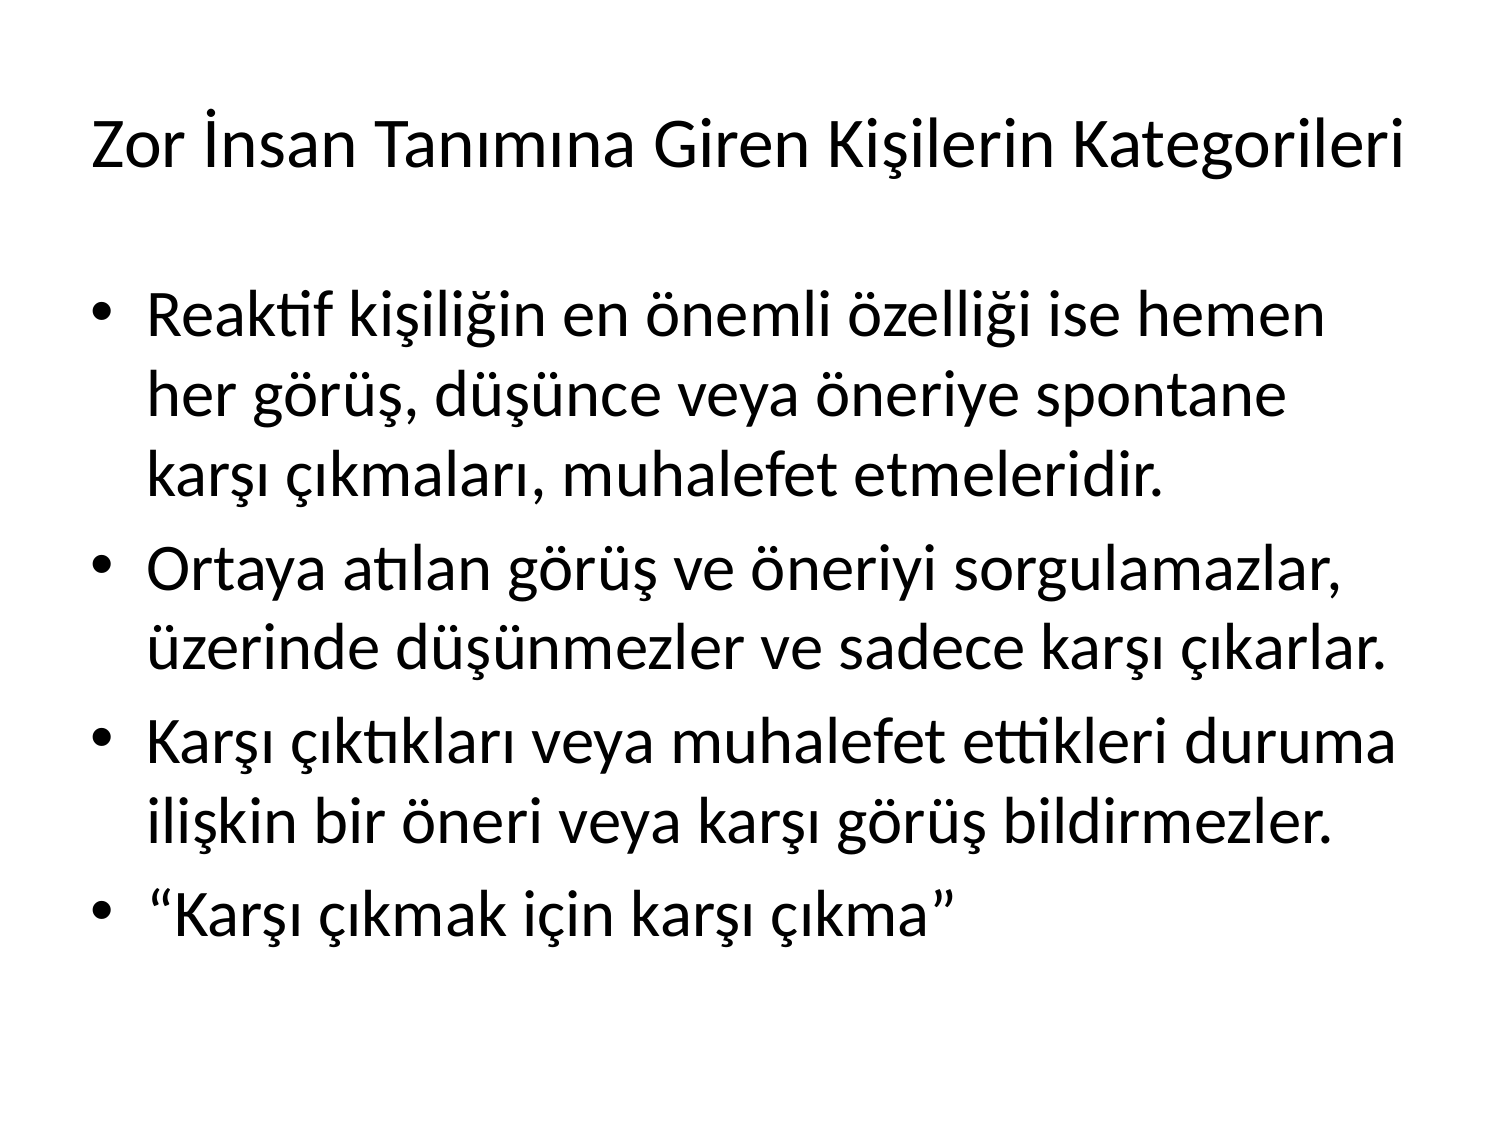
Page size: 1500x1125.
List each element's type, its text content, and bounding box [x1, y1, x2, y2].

list Reaktif kişiliğin en önemli özelliği ise hemen her görüş, düşünce veya öneriye spontane karşı çıkmaları, muhalefet etmeleridir. Ortaya atılan görüş ve öneriyi sorgulamazlar, üzerinde düşünmezler ve sadece karşı çıkarlar. Karşı çıktıkları veya muhalefet ettikleri duruma ilişkin bir öneri veya karşı görüş bildirmezler. “Karşı çıkmak için karşı çıkma” [75, 262, 1425, 1005]
title Zor İnsan Tanımına Giren Kişilerin Kategorileri [75, 45, 1425, 233]
